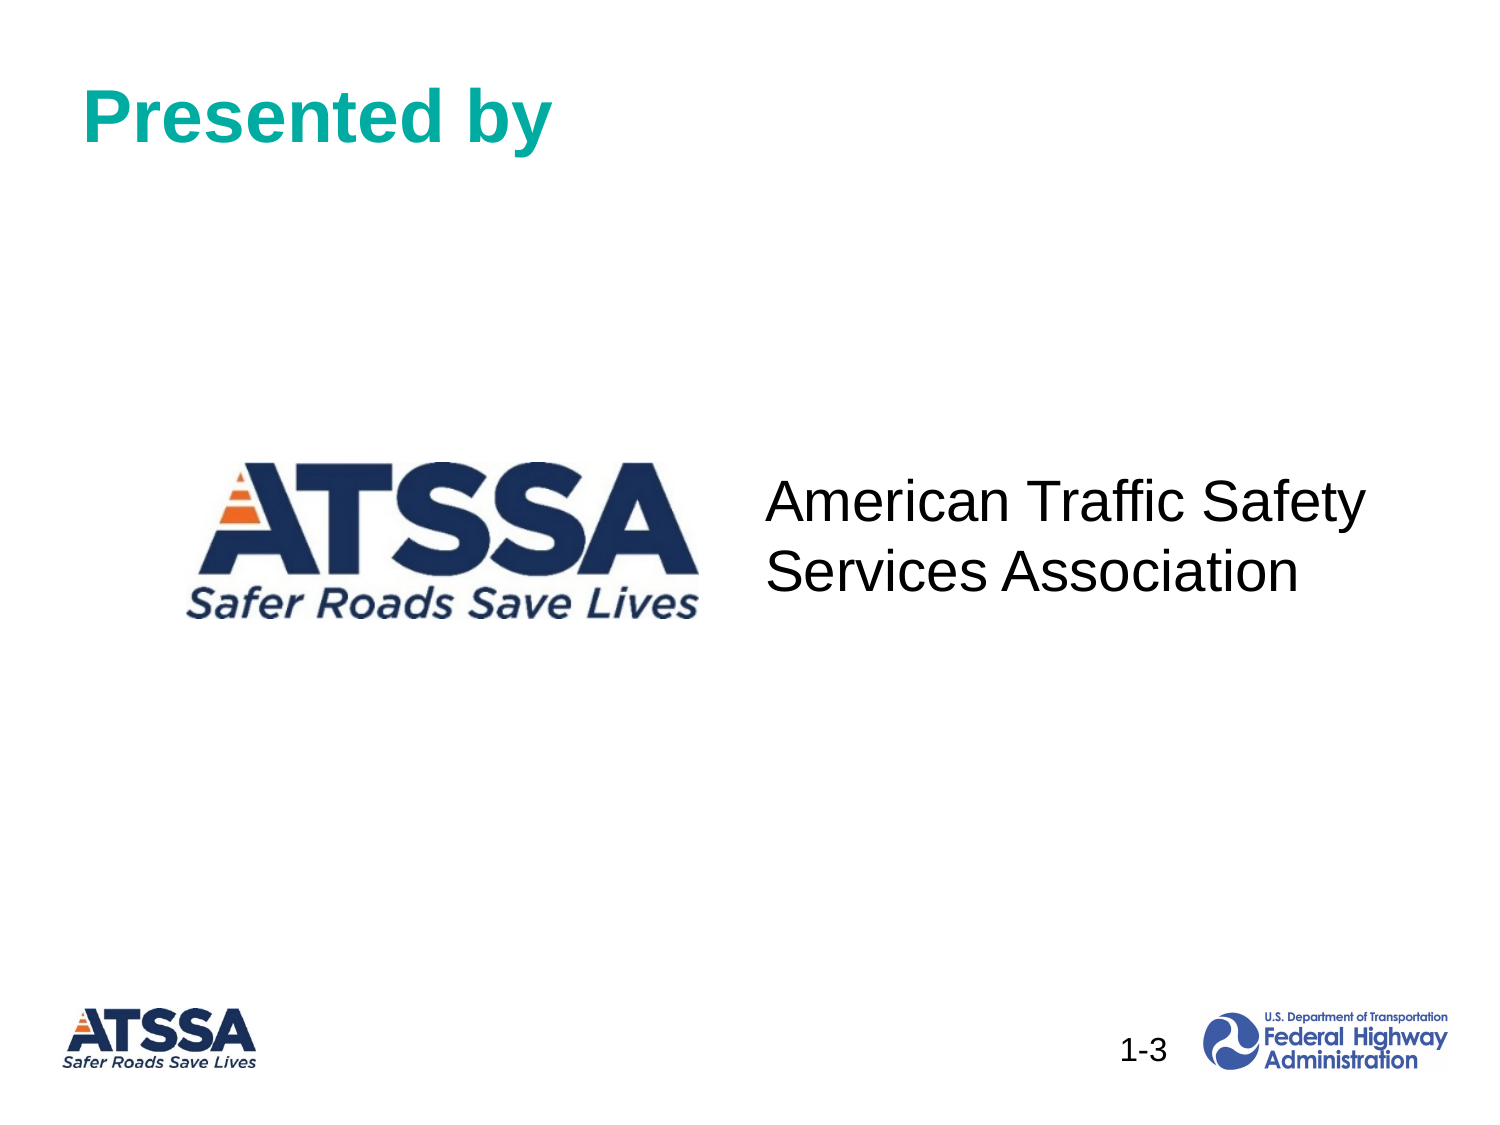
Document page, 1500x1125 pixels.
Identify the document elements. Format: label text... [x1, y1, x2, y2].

text_box American Traffic Safety Services Association [750, 455, 1388, 619]
picture [1200, 1008, 1450, 1072]
picture [62, 1008, 256, 1068]
title Presented by [67, 0, 1500, 225]
picture [186, 462, 699, 619]
